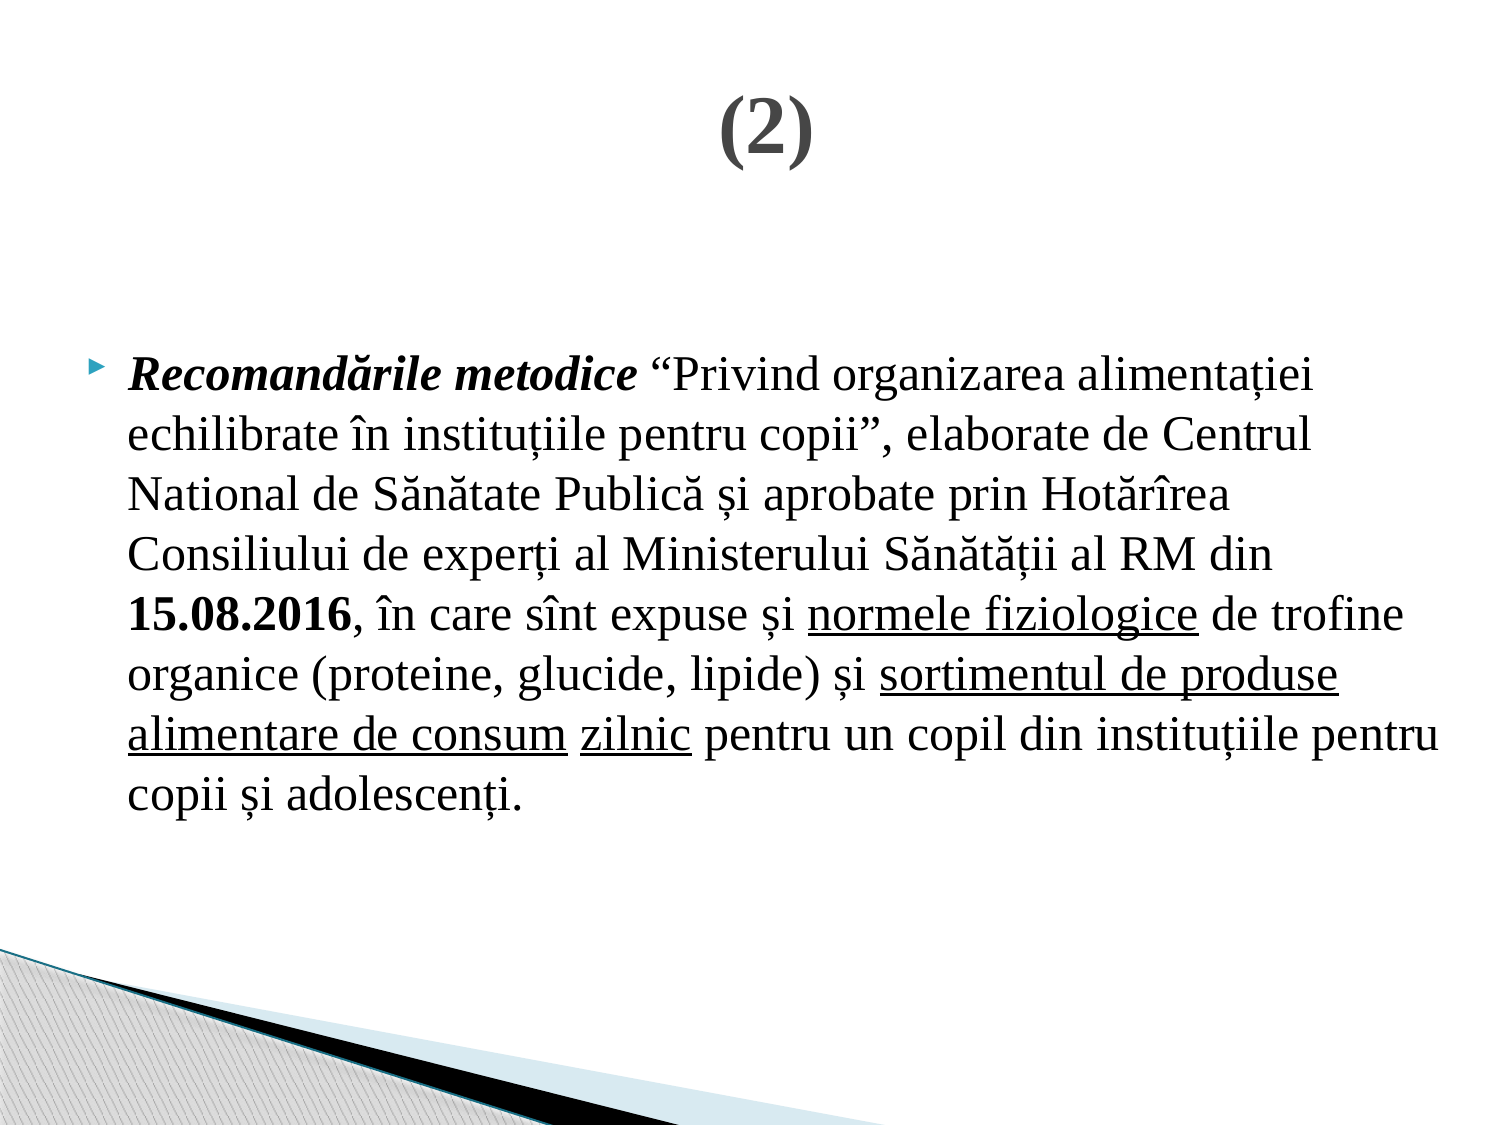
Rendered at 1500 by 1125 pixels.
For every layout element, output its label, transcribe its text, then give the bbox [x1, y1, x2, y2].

list Recomandările metodice “Privind organizarea alimentației echilibrate în instituțiile pentru copii”, elaborate de Centrul National de Sănătate Publică și aprobate prin Hotărîrea Consiliului de experți al Ministerului Sănătății al RM din 15.08.2016, în care sînt expuse și normele fiziologice de trofine organice (proteine, glucide, lipide) și sortimentul de produse alimentare de consum zilnic pentru un copil din instituțiile pentru copii și adolescenți. [53, 196, 1459, 1125]
title (2) [75, 45, 1459, 197]
